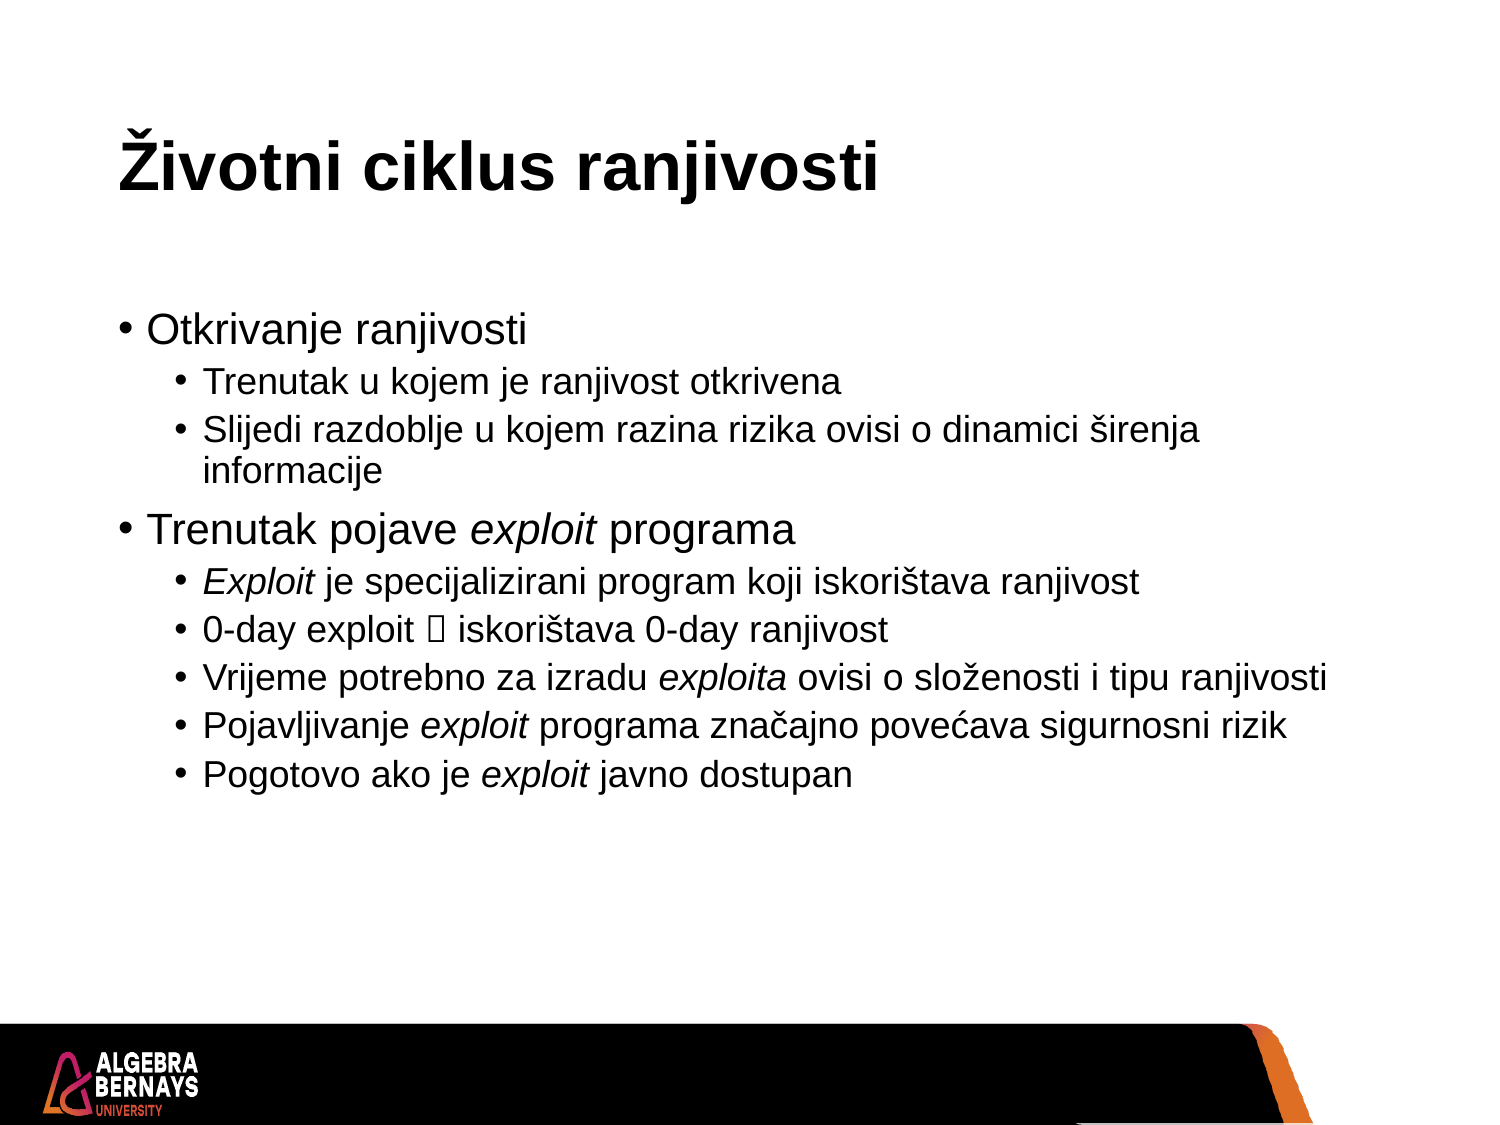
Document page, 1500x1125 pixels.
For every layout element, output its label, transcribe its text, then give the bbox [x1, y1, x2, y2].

list Otkrivanje ranjivosti Trenutak u kojem je ranjivost otkrivena Slijedi razdoblje u kojem razina rizika ovisi o dinamici širenja informacije Trenutak pojave exploit programa Exploit je specijalizirani program koji iskorištava ranjivost 0-day exploit  iskorištava 0-day ranjivost Vrijeme potrebno za izradu exploita ovisi o složenosti i tipu ranjivosti Pojavljivanje exploit programa značajno povećava sigurnosni rizik Pogotovo ako je exploit javno dostupan [103, 299, 1397, 1014]
title Životni ciklus ranjivosti [103, 59, 1397, 278]
picture [0, 1023, 1468, 1125]
